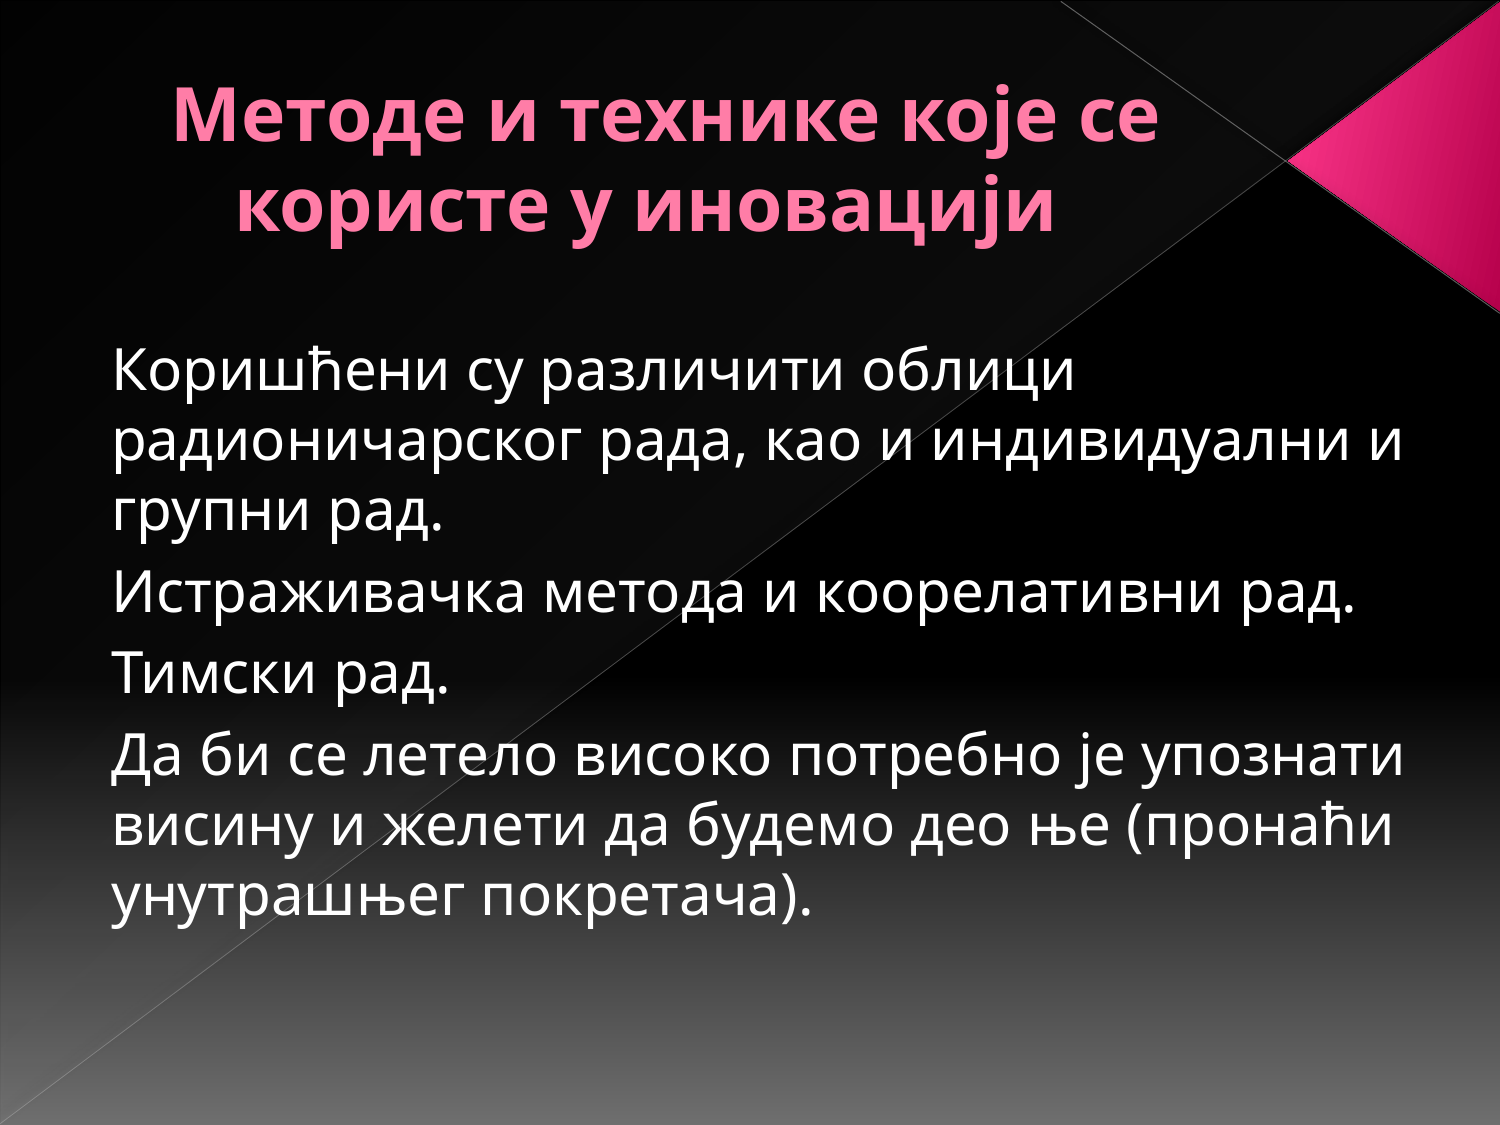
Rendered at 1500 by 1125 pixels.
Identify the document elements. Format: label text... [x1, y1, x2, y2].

title Методе и технике које се користе у иновацији [62, 44, 1250, 268]
list Коришћени су различити облици радионичарског рада, као и индивидуални и групни рад. Истраживачка метода и коорелативни рад. Тимски рад. Да би се летело високо потребно је упознати висину и желети да будемо део ње (пронаћи унутрашњег покретача). [87, 324, 1450, 1075]
